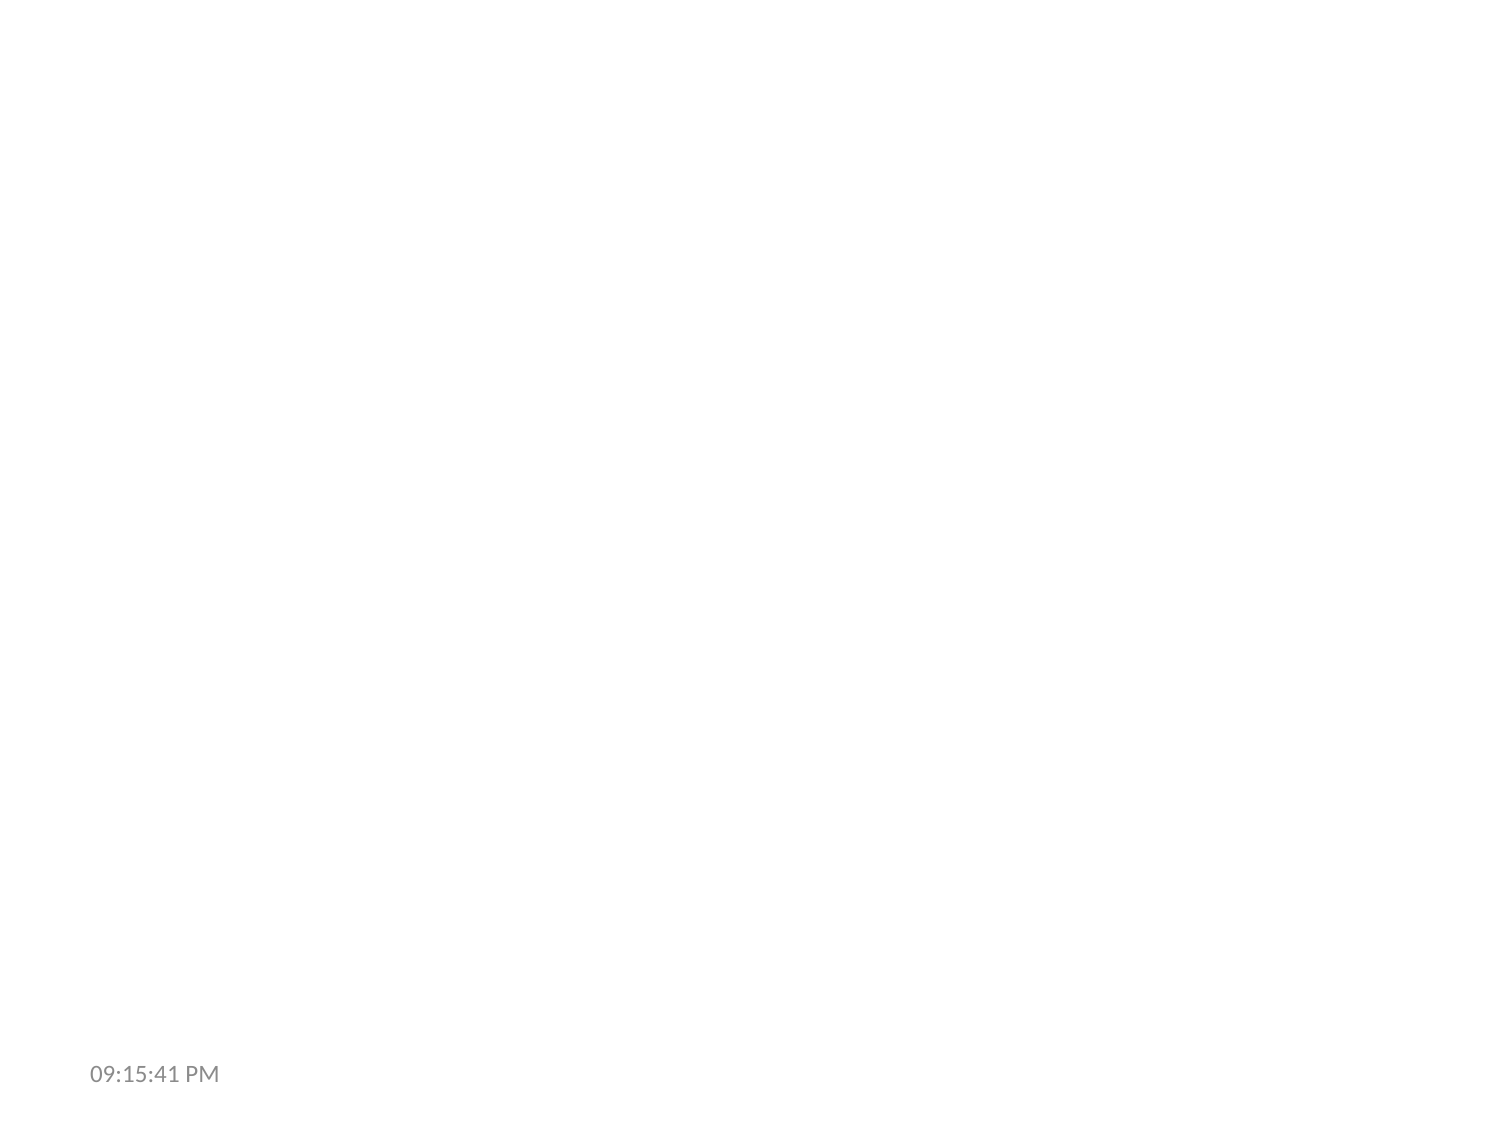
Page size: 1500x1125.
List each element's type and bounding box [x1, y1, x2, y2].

slide_number [75, 1042, 425, 1103]
